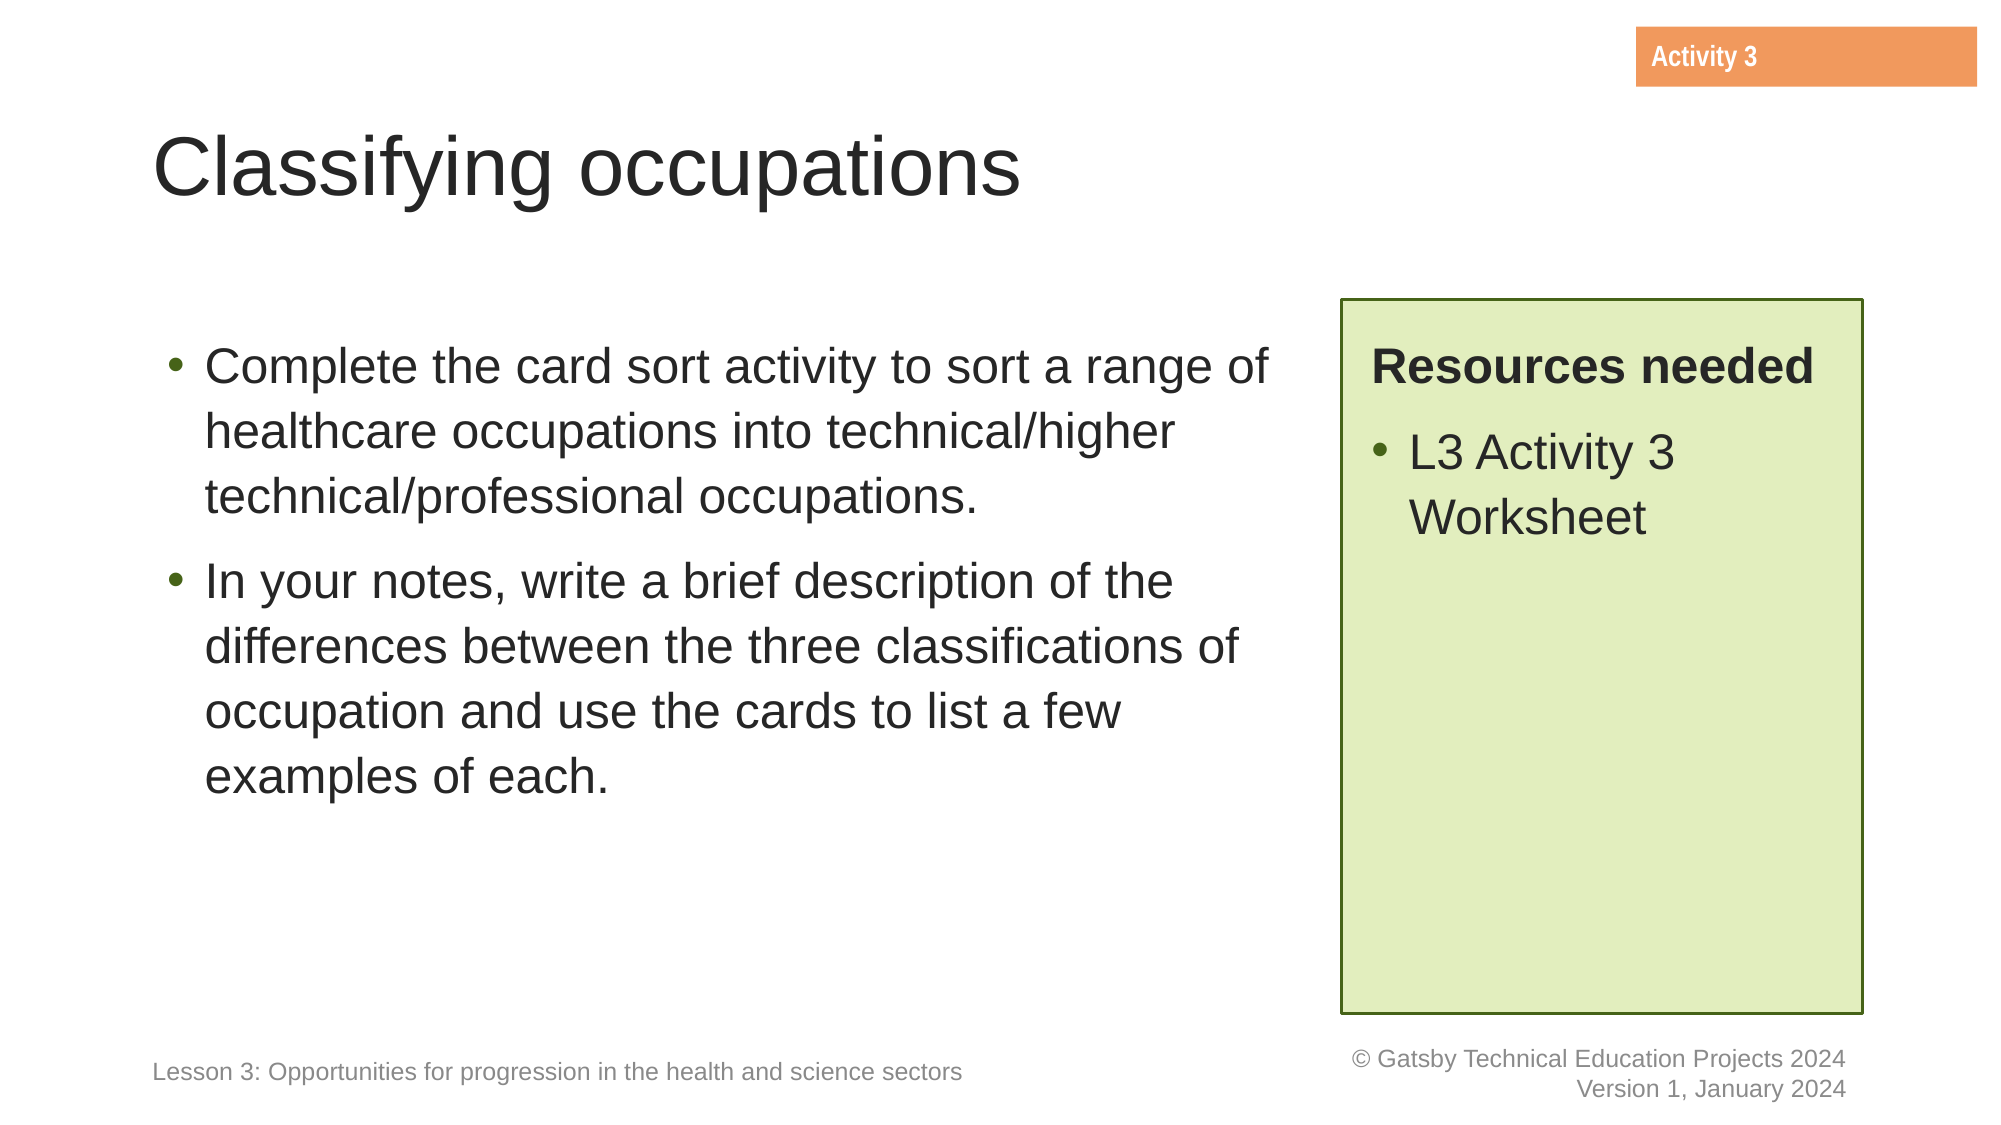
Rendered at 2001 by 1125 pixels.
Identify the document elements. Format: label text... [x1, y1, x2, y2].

title Classifying occupations [137, 59, 1863, 278]
list Activity 3 [1636, 26, 1978, 87]
list Resources needed L3 Activity 3 Worksheet [1340, 298, 1864, 1015]
list Lesson 3: Opportunities for progression in the health and science sectors [137, 1035, 1000, 1103]
list Complete the card sort activity to sort a range of healthcare occupations into technical/higher technical/professional occupations. In your notes, write a brief description of the differences between the three classifications of occupation and use the cards to list a few examples of each. [137, 299, 1300, 1014]
